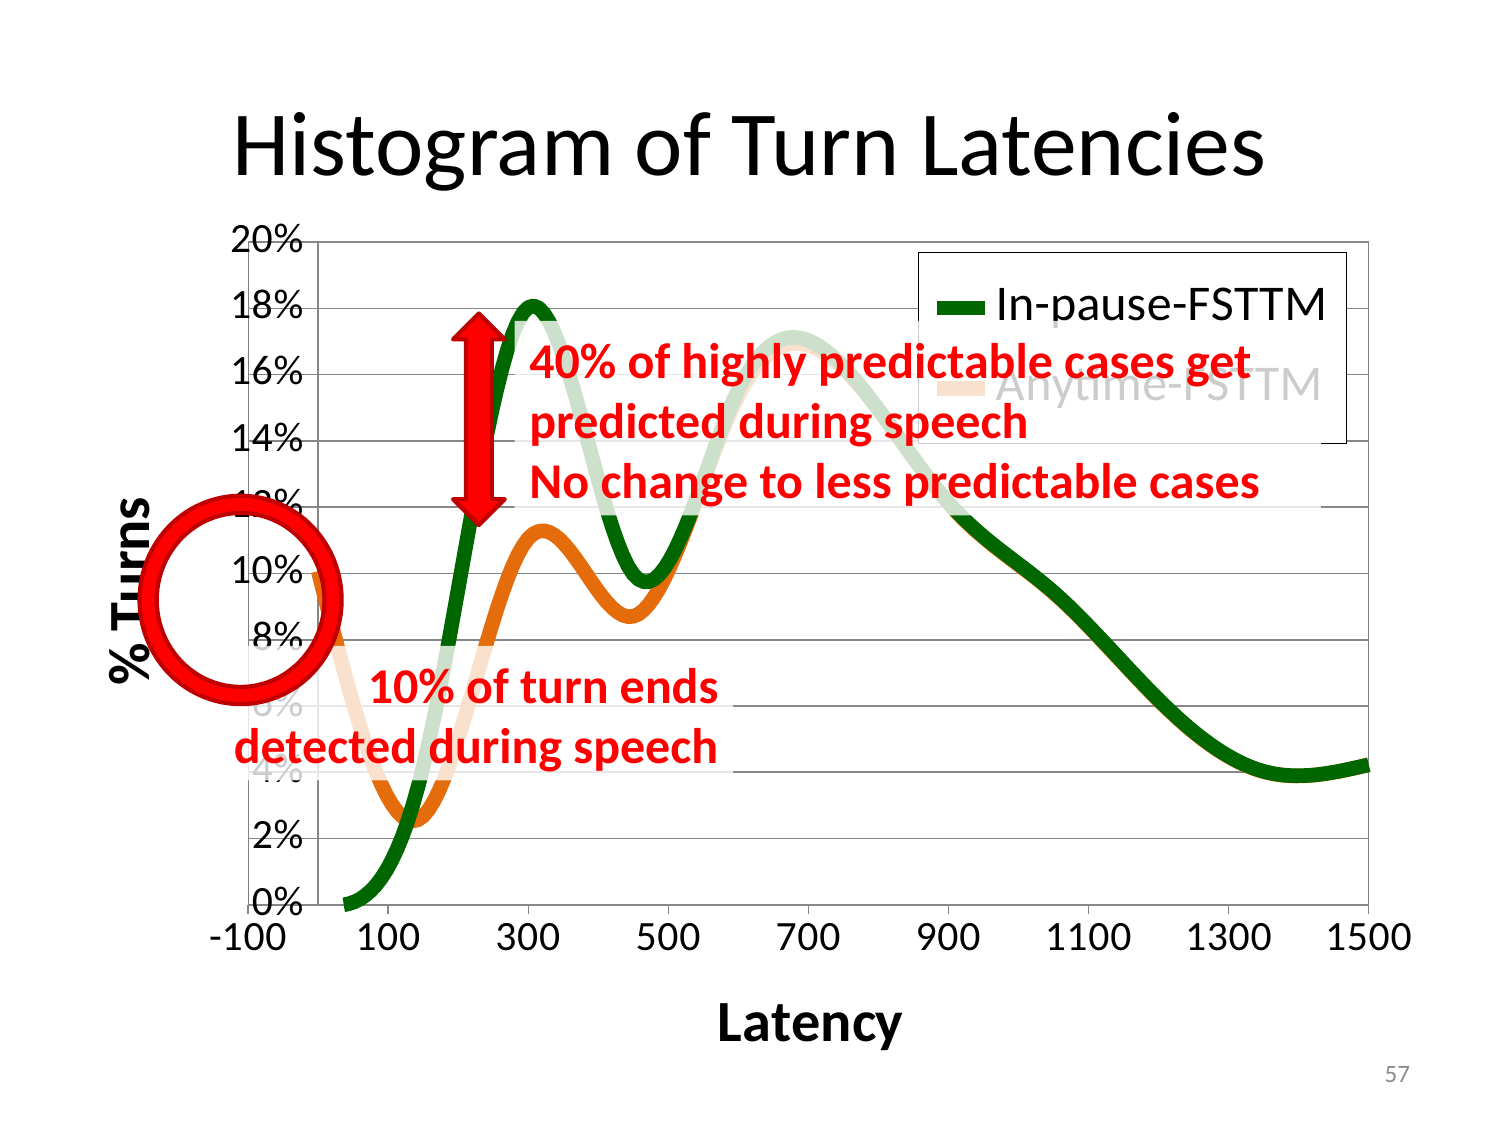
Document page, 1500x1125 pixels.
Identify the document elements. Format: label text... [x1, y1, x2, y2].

chart [39, 201, 1426, 1093]
title Histogram of Turn Latencies [75, 45, 1425, 200]
